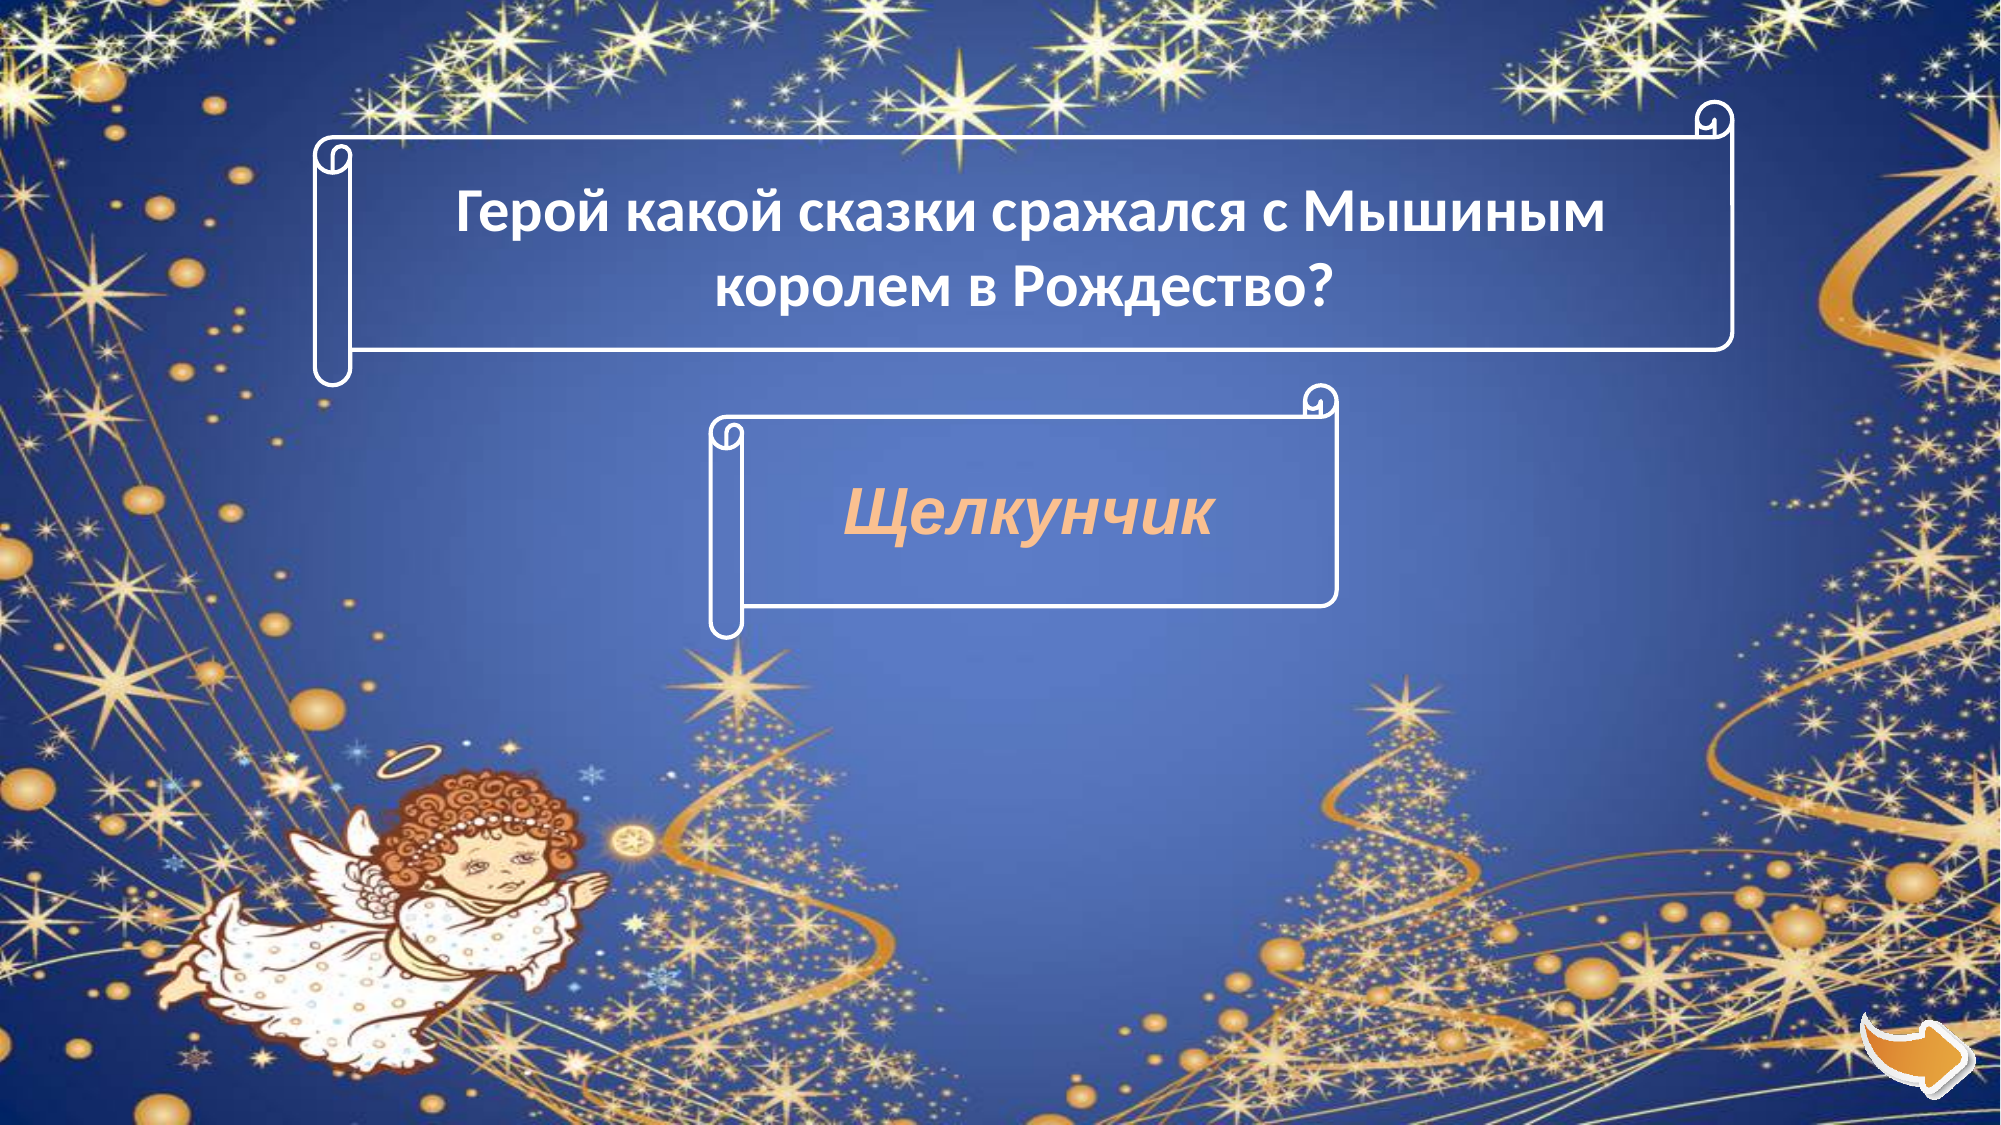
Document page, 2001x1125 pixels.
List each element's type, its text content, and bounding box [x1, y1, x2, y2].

text_box [708, 383, 1339, 640]
text_box Щелкунчик [740, 460, 1337, 555]
picture [0, 0, 2001, 1125]
text_box Герой какой сказки сражался с Мышиным королем в Рождество? [312, 99, 1735, 388]
